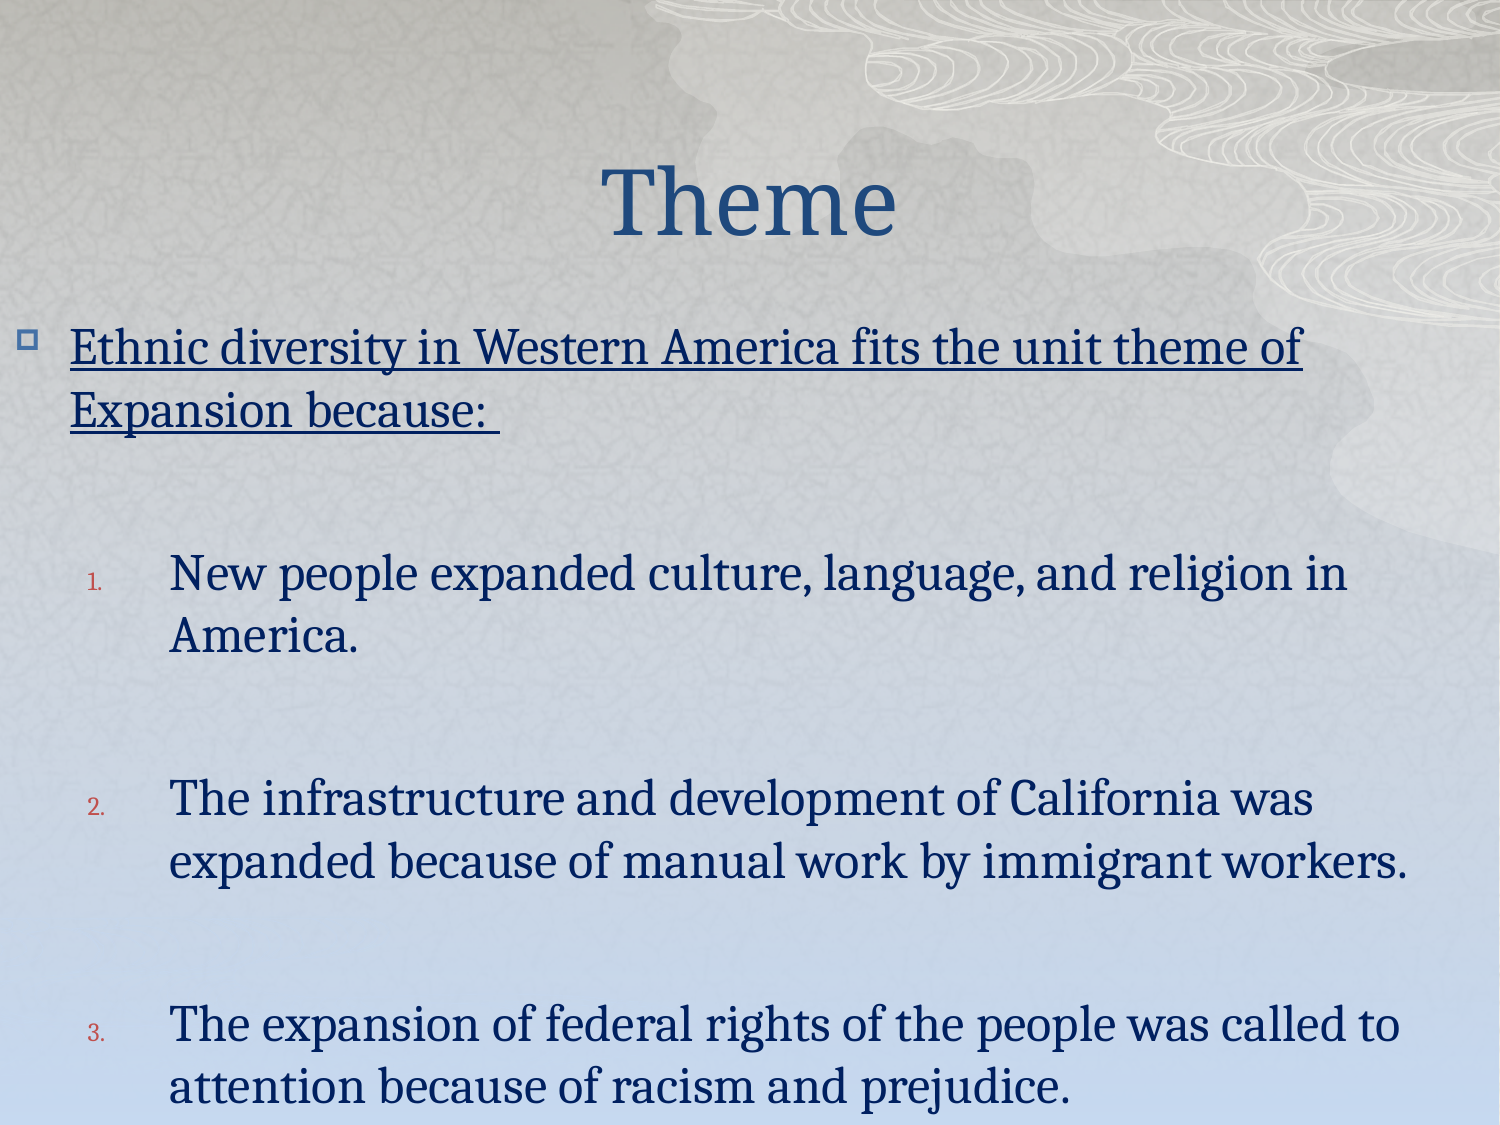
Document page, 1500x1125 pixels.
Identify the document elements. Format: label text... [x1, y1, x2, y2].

title Theme [75, 105, 1425, 293]
list Ethnic diversity in Western America fits the unit theme of Expansion because: New people expanded culture, language, and religion in America. The infrastructure and development of California was expanded because of manual work by immigrant workers. The expansion of federal rights of the people was called to attention because of racism and prejudice. [0, 304, 1500, 1125]
